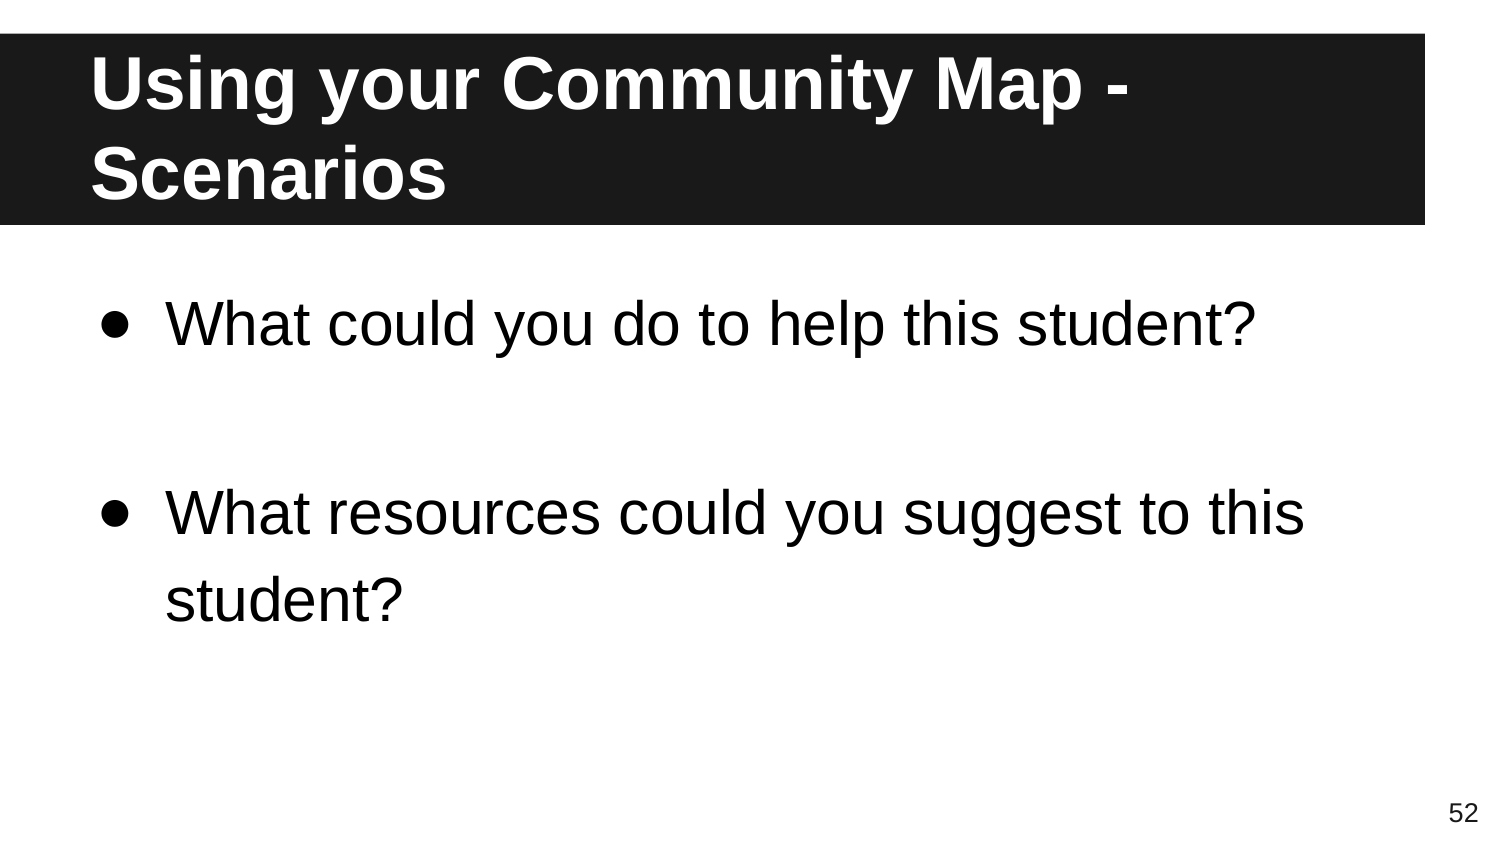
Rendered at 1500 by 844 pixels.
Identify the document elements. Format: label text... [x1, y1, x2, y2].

slide_number 52 [1403, 779, 1494, 844]
list What could you do to help this student? What resources could you suggest to this student? [75, 239, 1425, 808]
title Using your Community Map - Scenarios [75, 41, 1425, 230]
